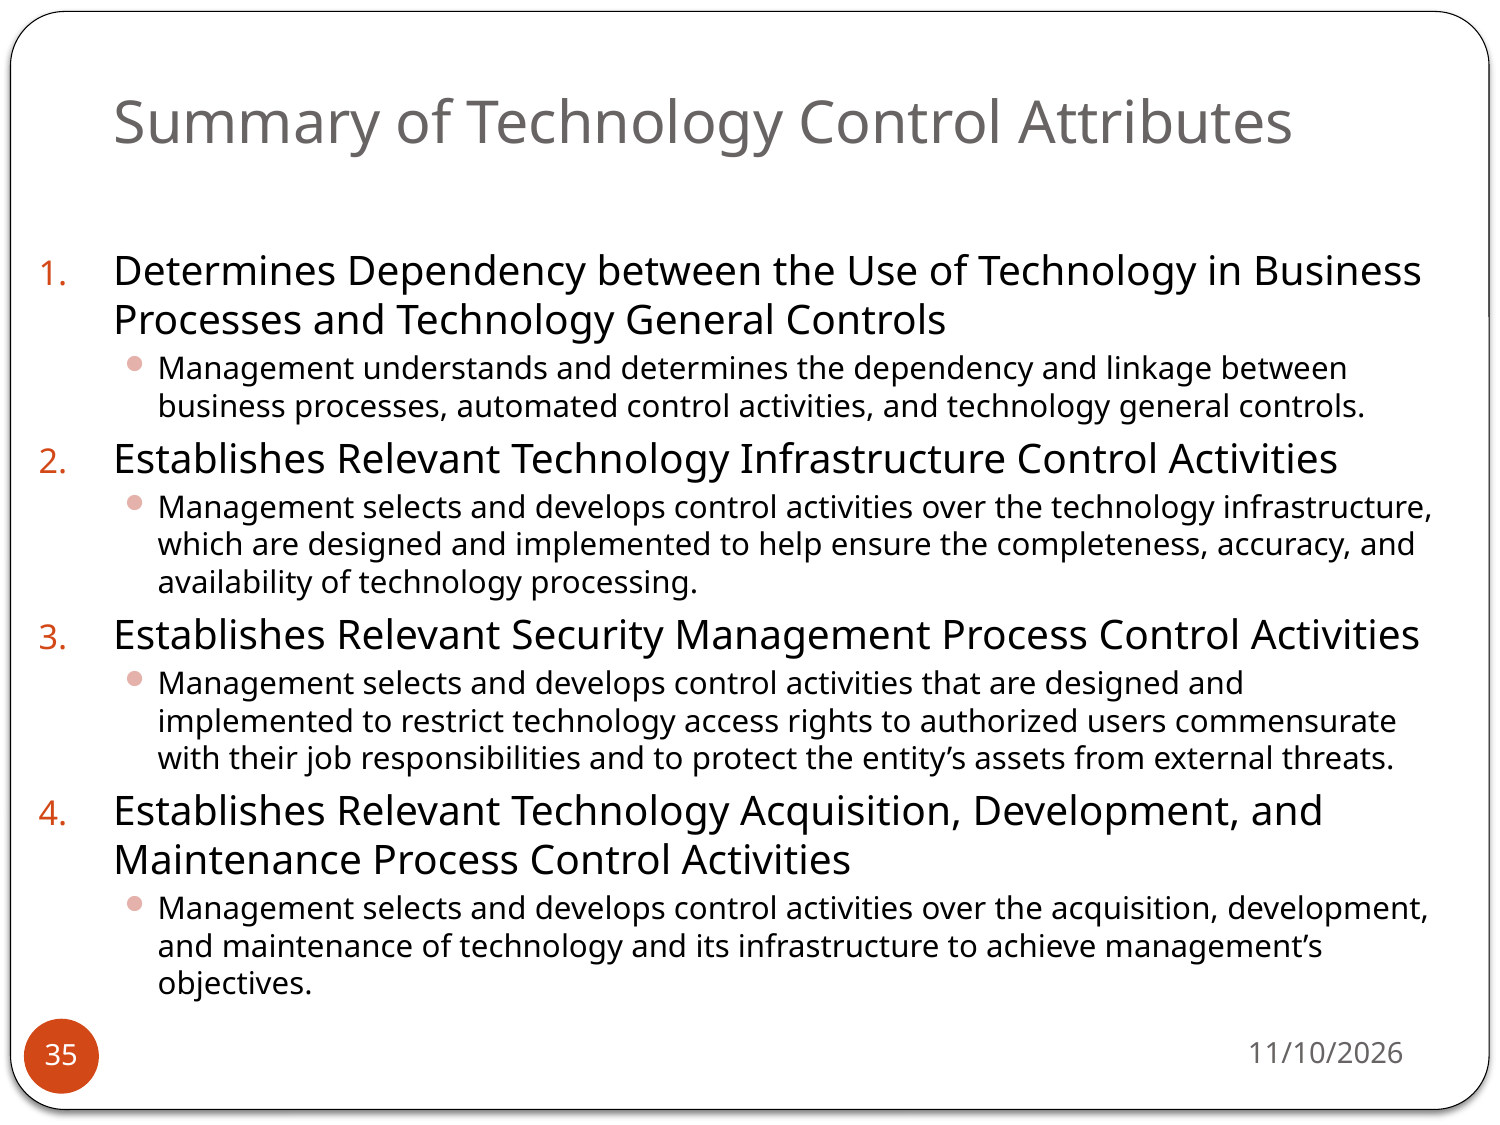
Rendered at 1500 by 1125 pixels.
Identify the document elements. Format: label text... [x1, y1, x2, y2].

slide_number 35 [23, 1018, 99, 1094]
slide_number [1012, 1016, 1419, 1094]
list Determines Dependency between the Use of Technology in Business Processes and Technology General Controls Management understands and determines the dependency and linkage between business processes, automated control activities, and technology general controls. Establishes Relevant Technology Infrastructure Control Activities Management selects and develops control activities over the technology infrastructure, which are designed and implemented to help ensure the completeness, accuracy, and availability of technology processing. Establishes Relevant Security Management Process Control Activities Management selects and develops control activities that are designed and implemented to restrict technology access rights to authorized users commensurate with their job responsibilities and to protect the entity’s assets from external threats. Establishes Relevant Technology Acquisition, Development, and Maintenance Process Control Activities Management selects and develops control activities over the acquisition, development, and maintenance of technology and its infrastructure to achieve management’s objectives. [23, 237, 1455, 1016]
title Summary of Technology Control Attributes [98, 45, 1455, 171]
